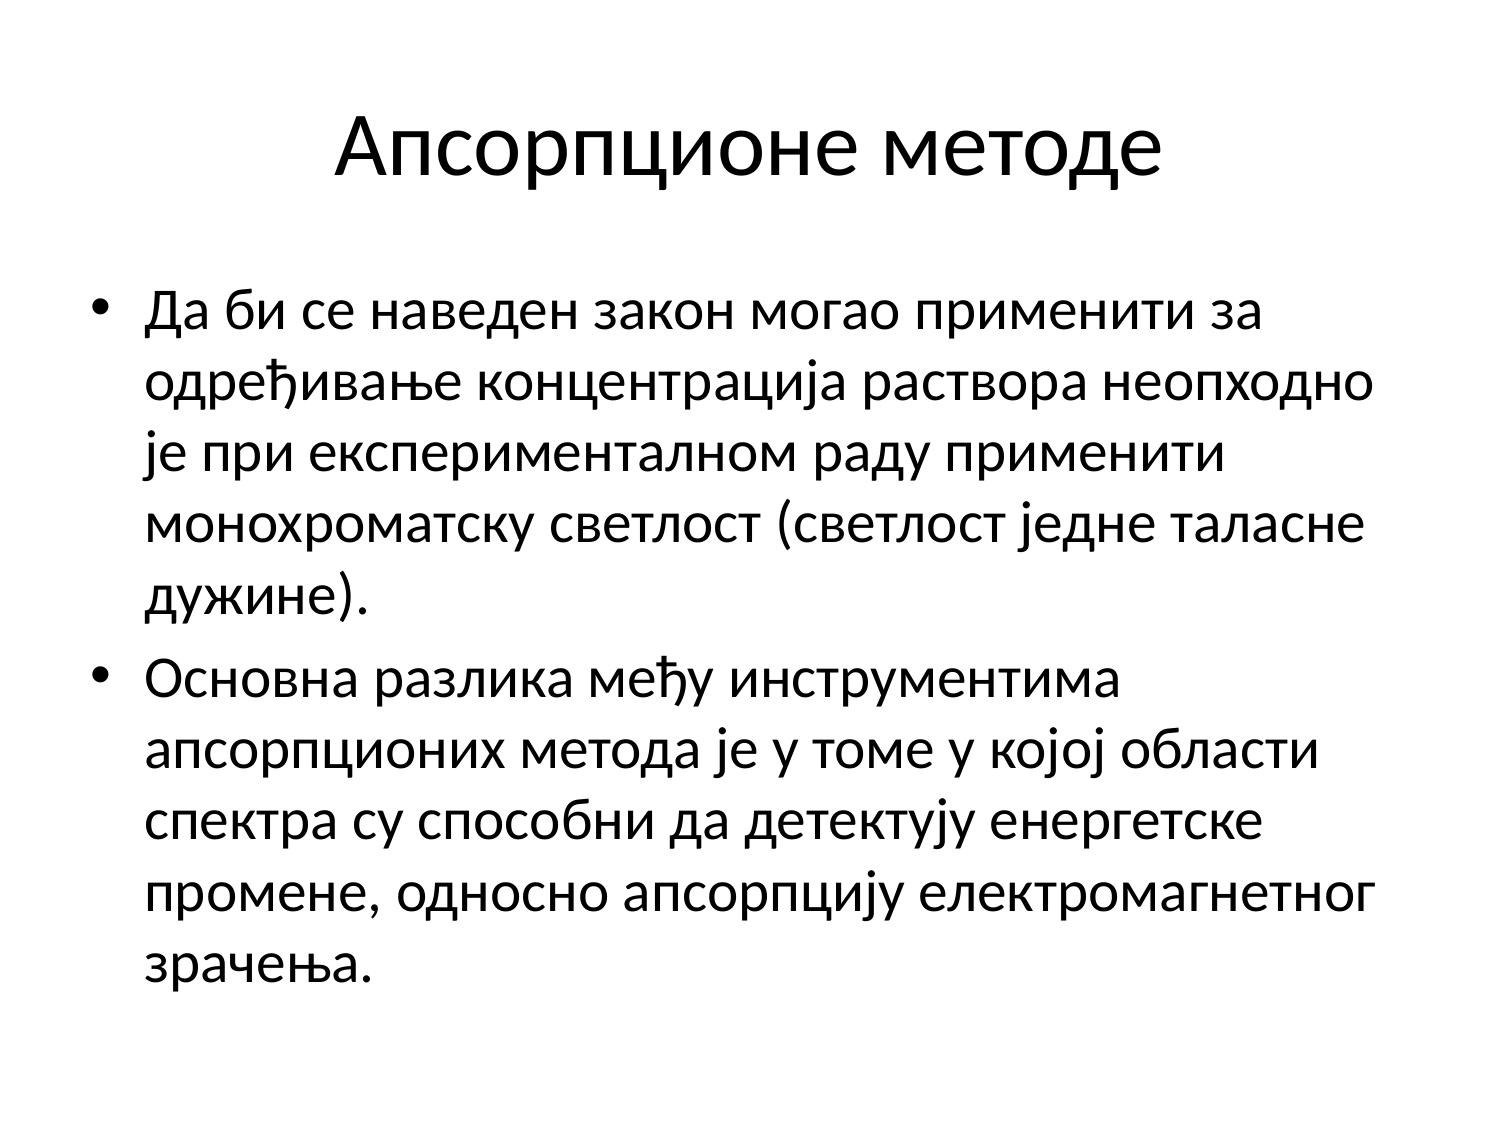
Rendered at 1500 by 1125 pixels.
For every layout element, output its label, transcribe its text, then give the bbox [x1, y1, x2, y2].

list Да би се наведен закон могао применити за одређивање концентрација раствора неопходно је при експерименталном раду применити монохроматску светлост (светлост једне таласне дужине). Основна разлика међу инструментима апсорпционих метода је у томе у којој области спектра су способни да детектују енергетске промене, односно апсорпцију електромагнетног зрачења. [75, 262, 1425, 1005]
title Апсорпционе методе [75, 45, 1425, 233]
